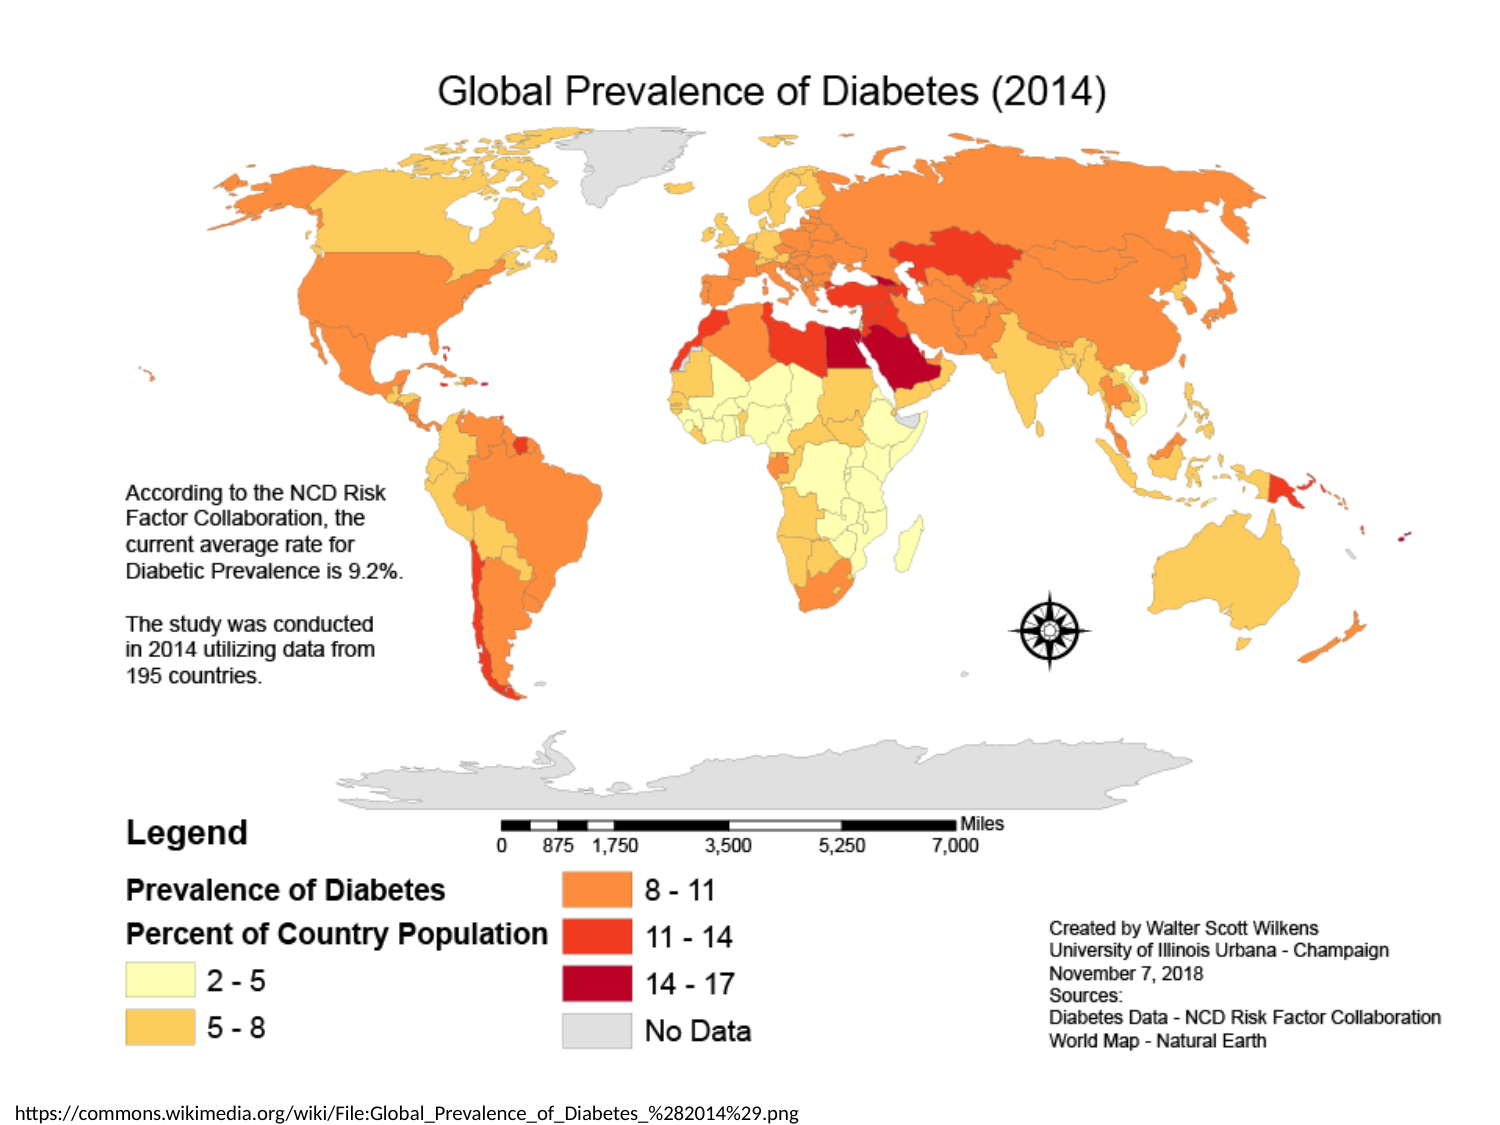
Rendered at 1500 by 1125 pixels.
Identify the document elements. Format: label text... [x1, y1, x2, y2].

text_box https://commons.wikimedia.org/wiki/File:Global_Prevalence_of_Diabetes_%282014%29.png [0, 1092, 894, 1125]
picture [57, 71, 1443, 1054]
